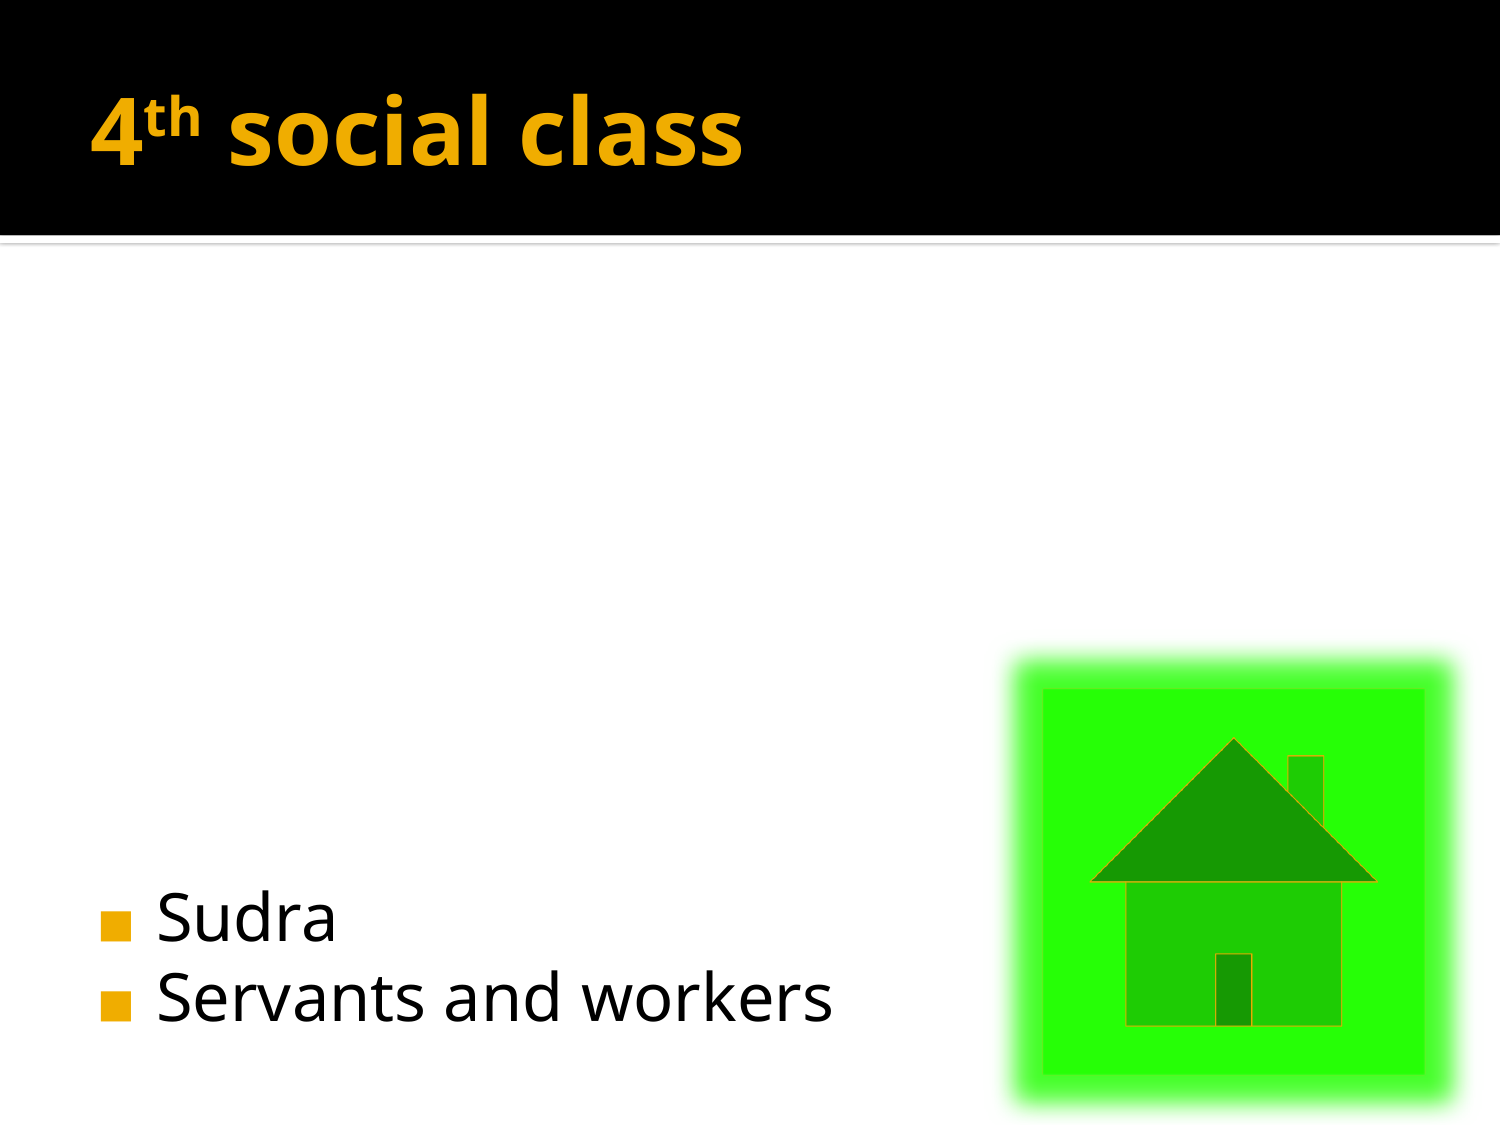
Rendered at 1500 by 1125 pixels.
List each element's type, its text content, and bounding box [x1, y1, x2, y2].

list Sudra Servants and workers [75, 339, 1363, 1044]
text_box [1044, 690, 1423, 1073]
title 4th social class [75, 24, 1425, 231]
